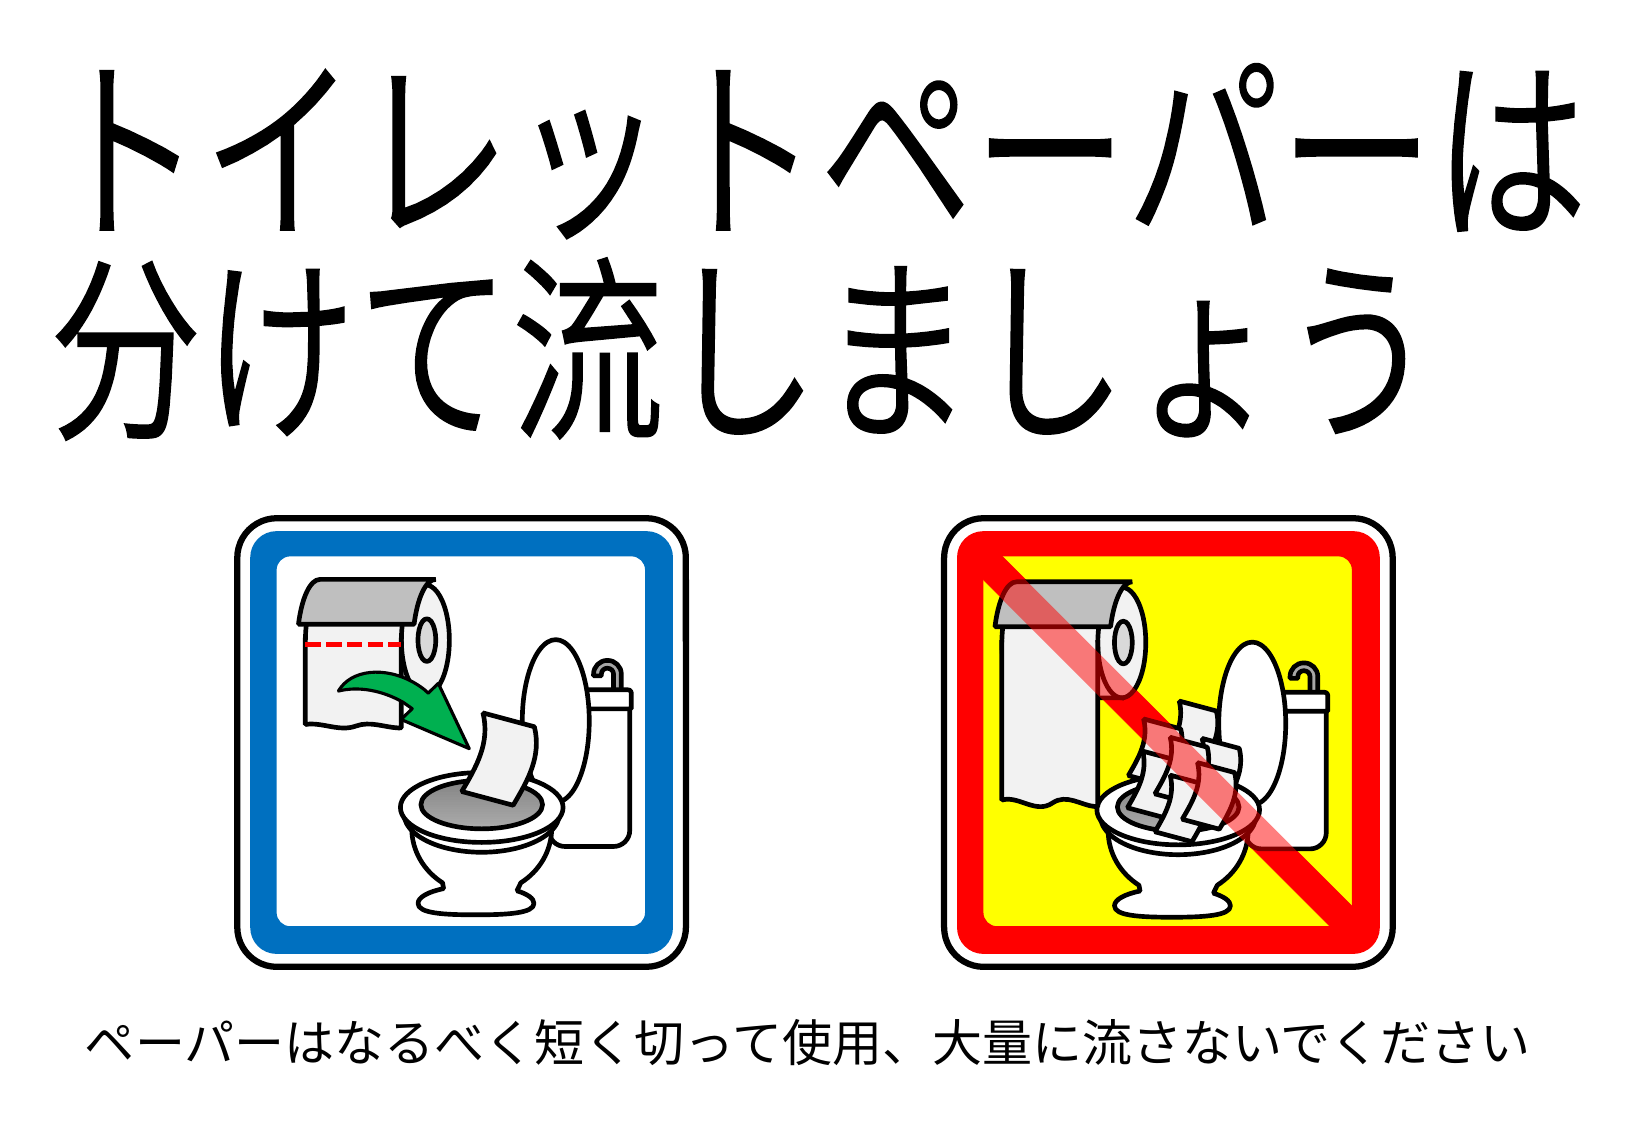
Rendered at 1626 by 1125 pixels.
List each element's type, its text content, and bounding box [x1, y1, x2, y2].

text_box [943, 517, 1393, 968]
text_box ペーパーはなるべく短く切って使用、大量に流さないでください [45, 1004, 1571, 1079]
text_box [237, 517, 687, 968]
